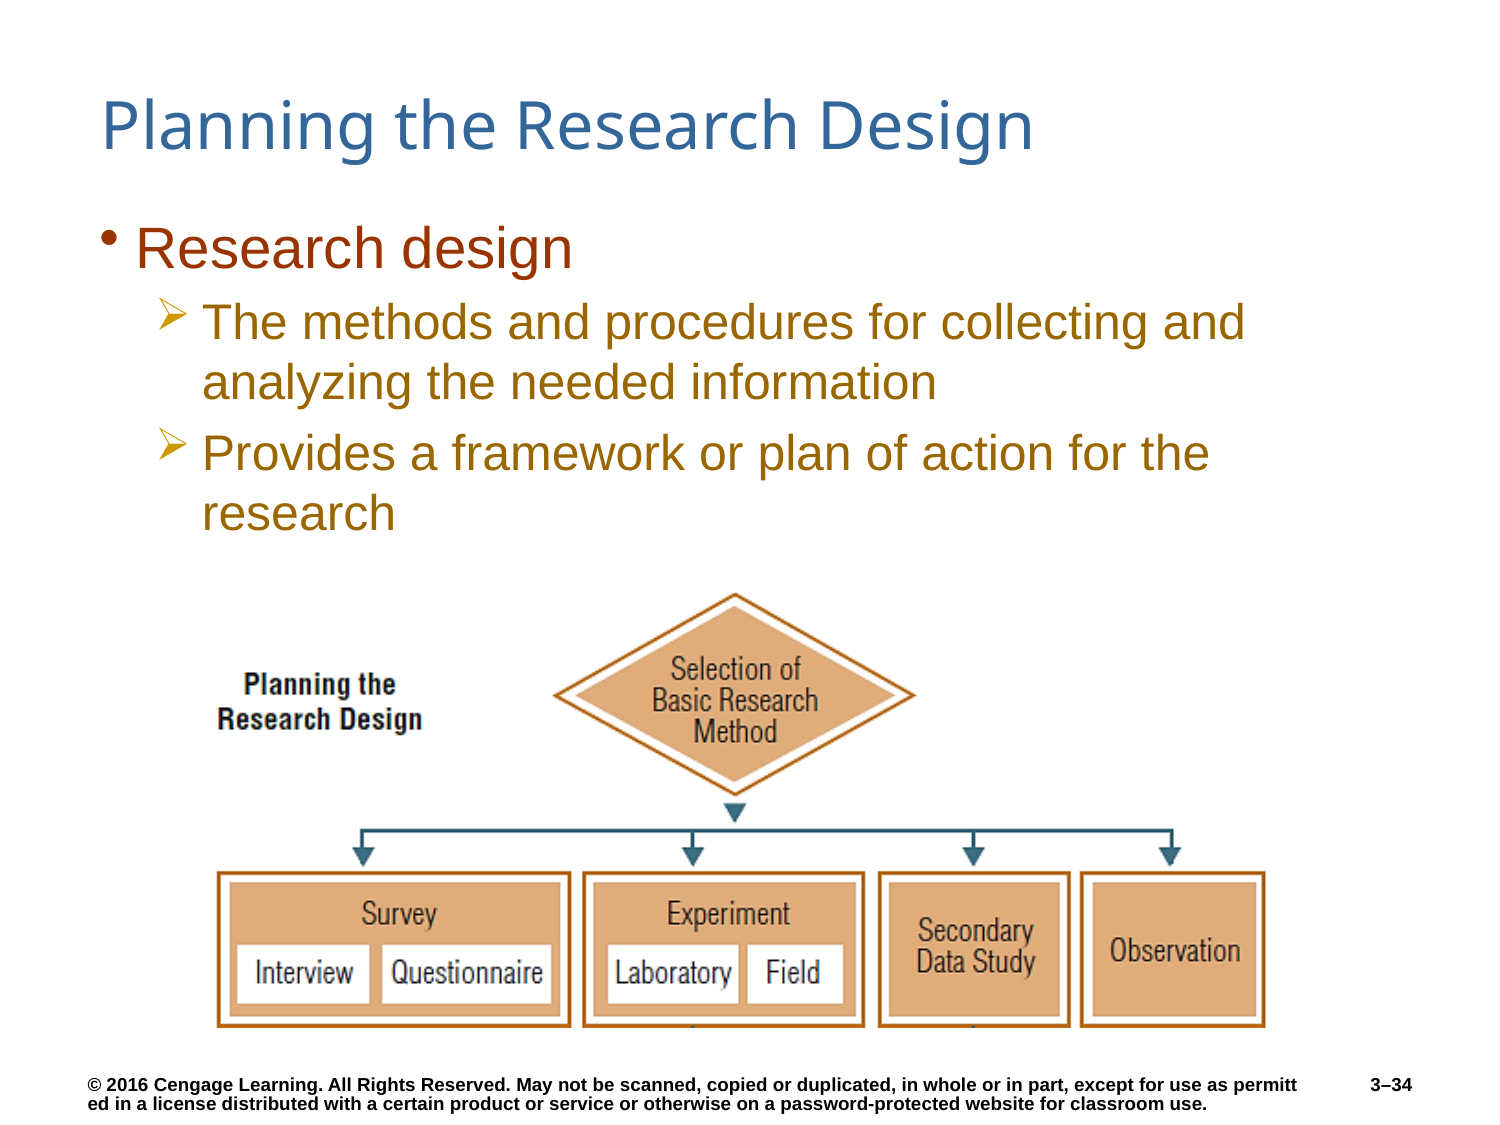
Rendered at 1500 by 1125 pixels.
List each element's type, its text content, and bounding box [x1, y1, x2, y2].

slide_number 3–34 [1050, 1042, 1413, 1103]
list Research design The methods and procedures for collecting and analyzing the needed information Provides a framework or plan of action for the research [84, 202, 1414, 1013]
title Planning the Research Design [85, 75, 1411, 171]
footer © 2016 Cengage Learning. All Rights Reserved. May not be scanned, copied or duplicated, in whole or in part, except for use as permitted in a license distributed with a certain product or service or otherwise on a password-protected website for classroom use. [87, 1057, 1050, 1103]
picture [209, 592, 1275, 1028]
